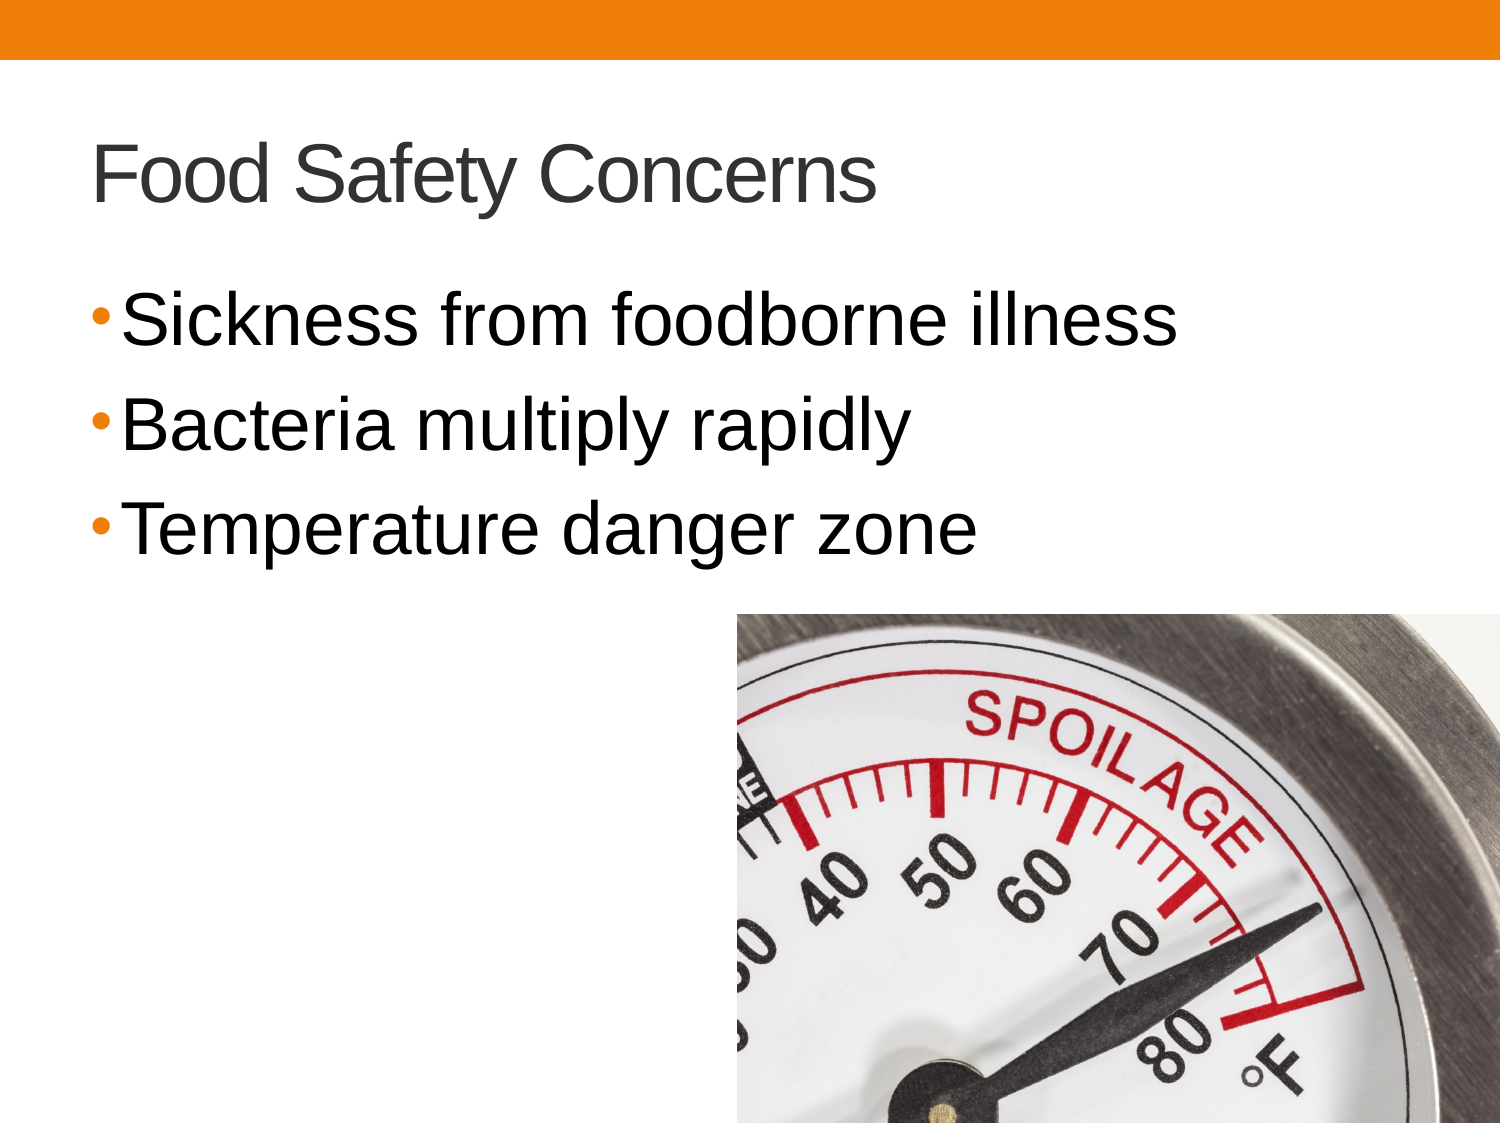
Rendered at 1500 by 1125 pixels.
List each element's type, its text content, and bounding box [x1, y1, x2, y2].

picture [737, 614, 1500, 1123]
title Food Safety Concerns [75, 87, 1425, 250]
list Sickness from foodborne illness Bacteria multiply rapidly Temperature danger zone [75, 262, 1425, 1063]
